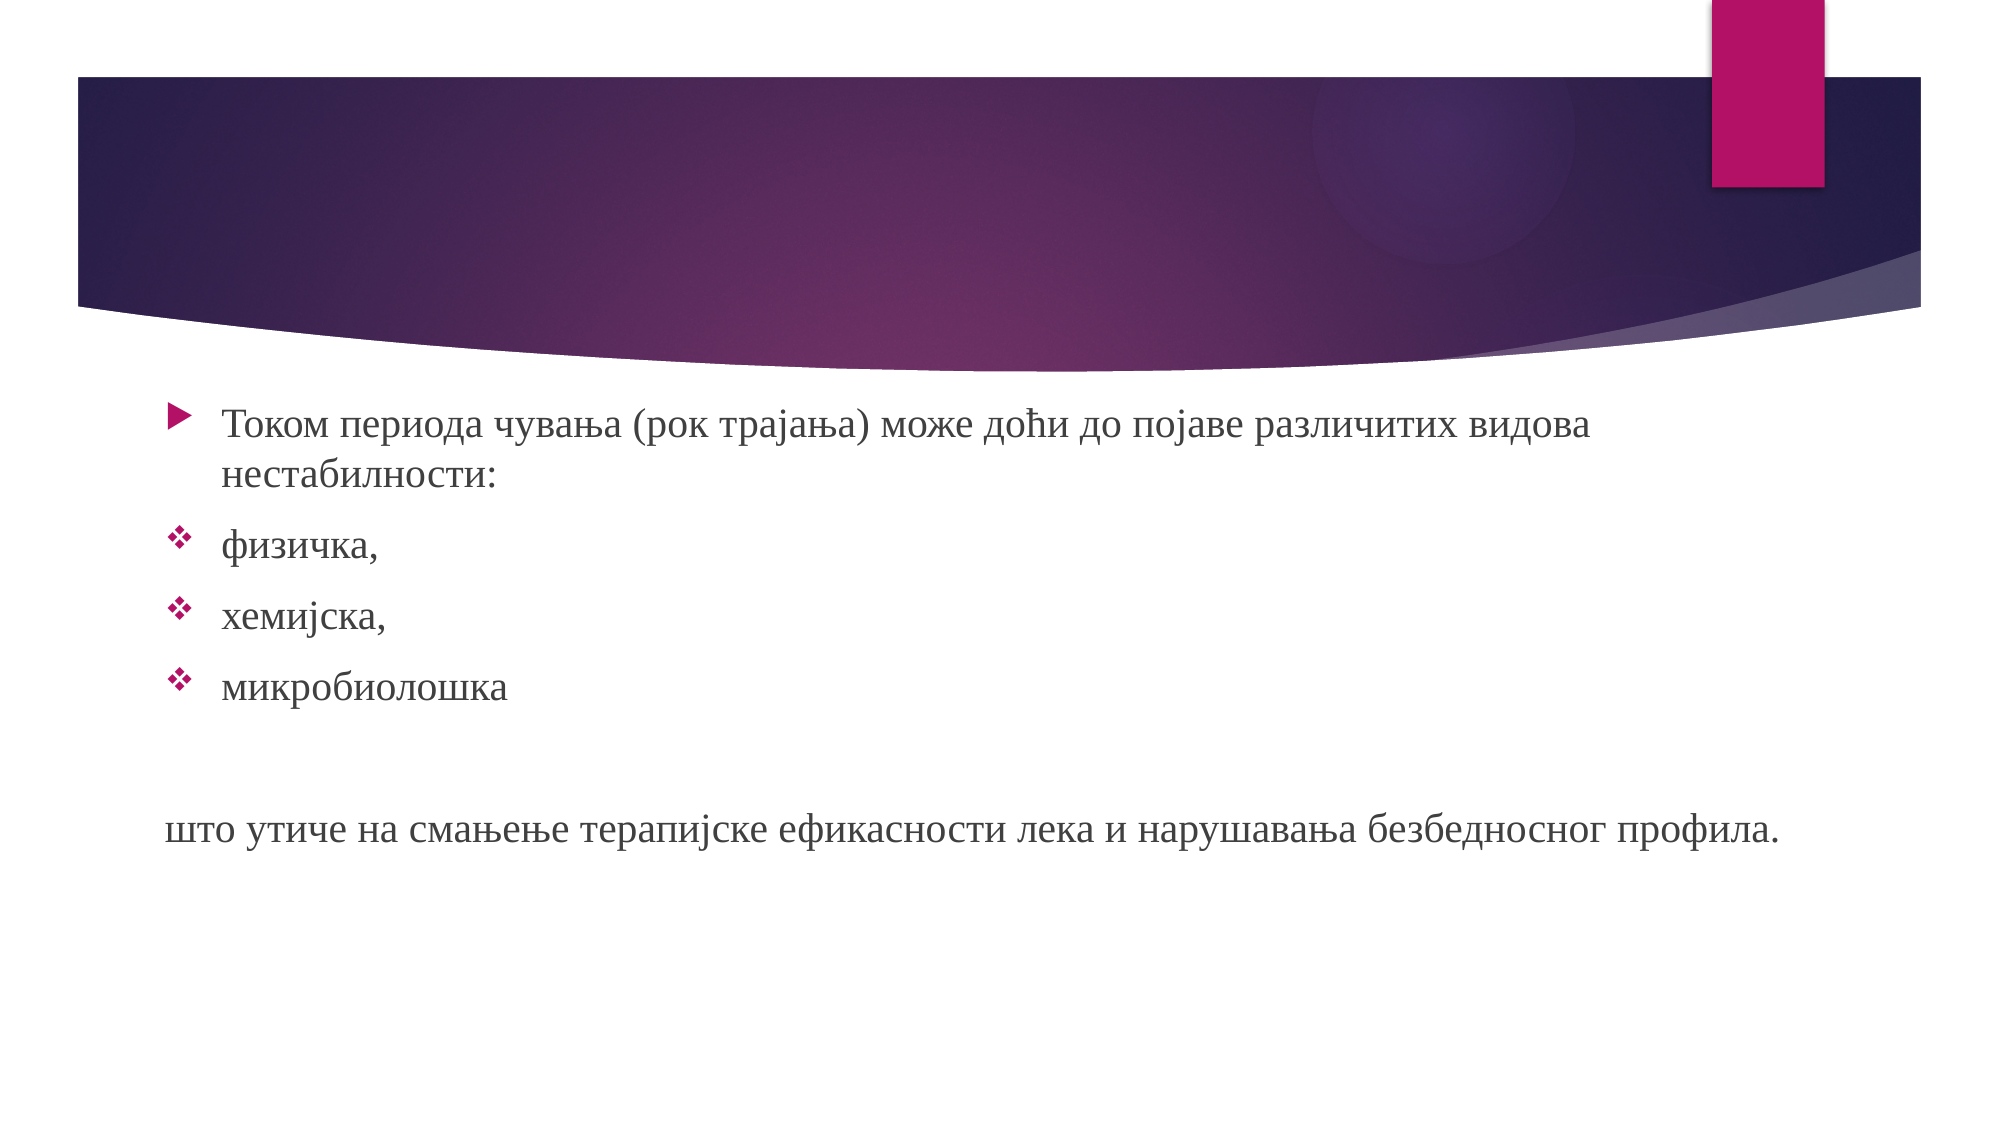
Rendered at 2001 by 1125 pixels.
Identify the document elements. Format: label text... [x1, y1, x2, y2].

list Током периода чувања (рок трајања) може доћи до појаве различитих видова нестабилности: физичка, хемијска, микробиолошка што утиче на смањење терапијске ефикасности лека и нарушавања безбедносног профила. [149, 388, 1850, 950]
